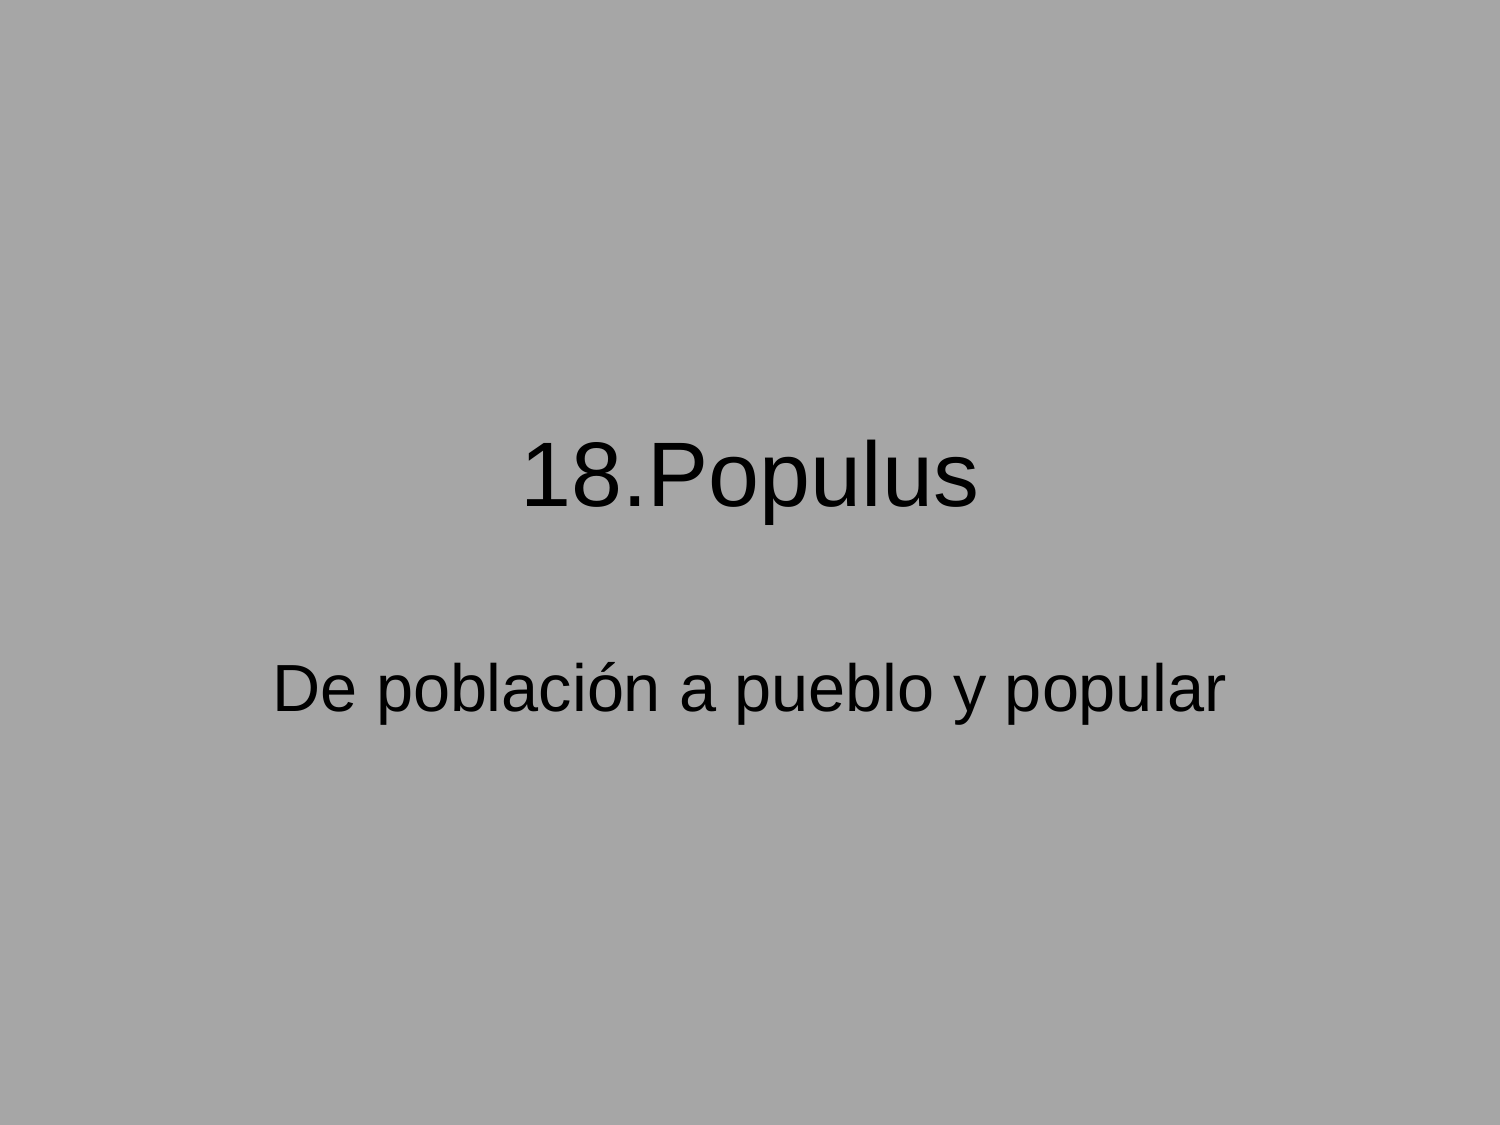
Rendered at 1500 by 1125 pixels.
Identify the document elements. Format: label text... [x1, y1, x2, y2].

title 18.Populus [112, 349, 1388, 591]
subtitle De población a pueblo y popular [224, 637, 1276, 926]
